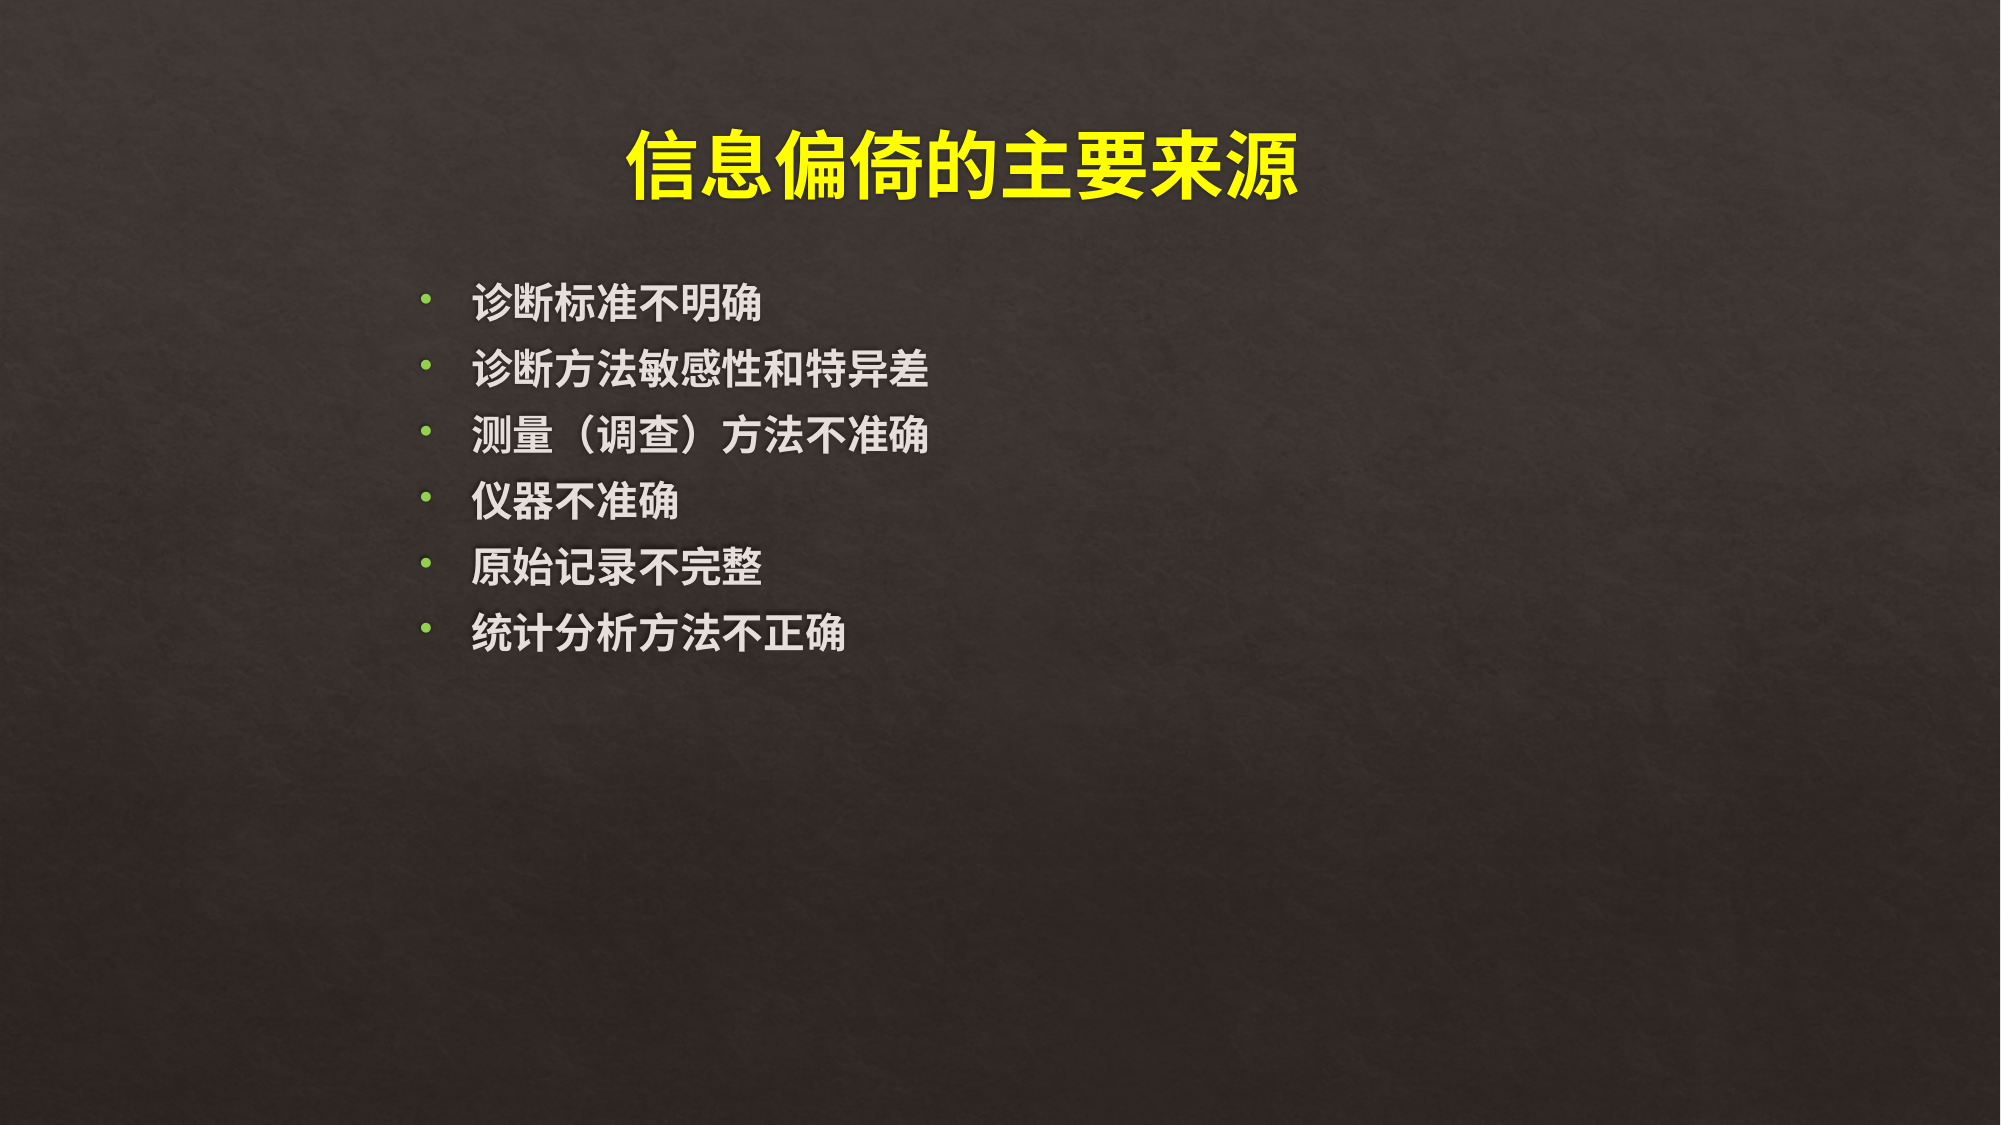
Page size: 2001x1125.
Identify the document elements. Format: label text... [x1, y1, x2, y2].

title 信息偏倚的主要来源 [300, 111, 1625, 217]
list 诊断标准不明确 诊断方法敏感性和特异差 测量（调查）方法不准确 仪器不准确 原始记录不完整 统计分析方法不正确 [399, 275, 1525, 907]
